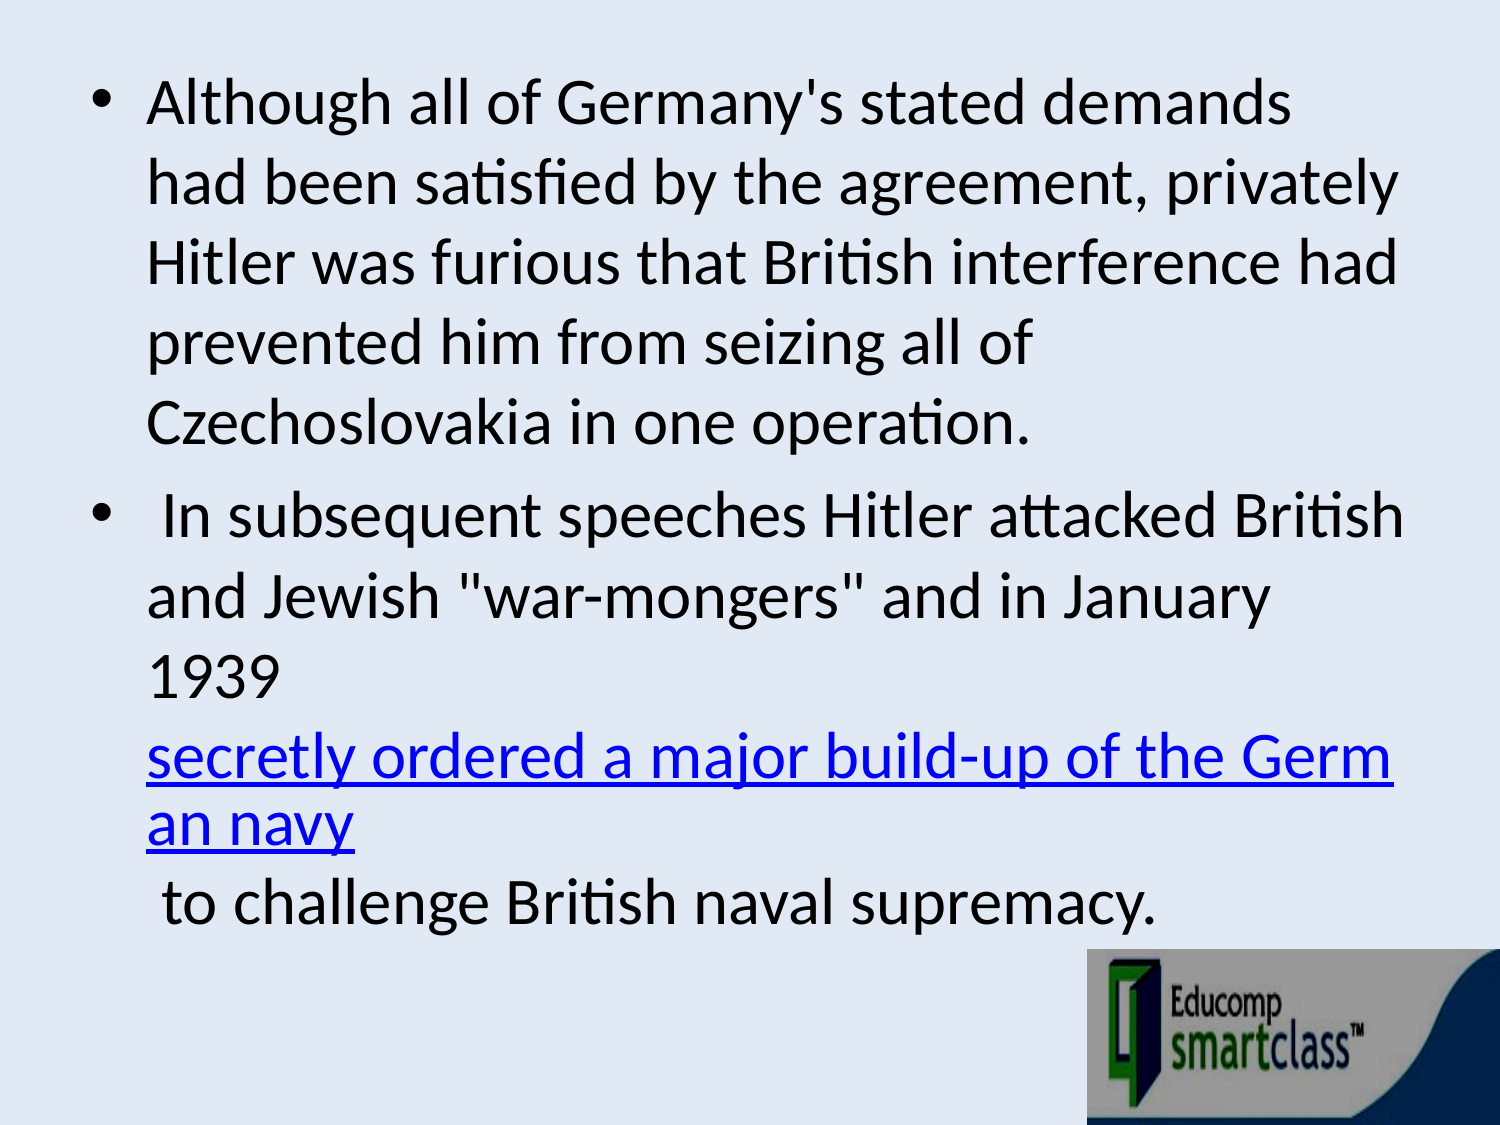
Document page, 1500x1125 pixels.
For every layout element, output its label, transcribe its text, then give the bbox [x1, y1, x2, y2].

list Although all of Germany's stated demands had been satisfied by the agreement, privately Hitler was furious that British interference had prevented him from seizing all of Czechoslovakia in one operation. In subsequent speeches Hitler attacked British and Jewish "war-mongers" and in January 1939 secretly ordered a major build-up of the German navy to challenge British naval supremacy. [75, 50, 1425, 1063]
picture [1087, 949, 1500, 1125]
